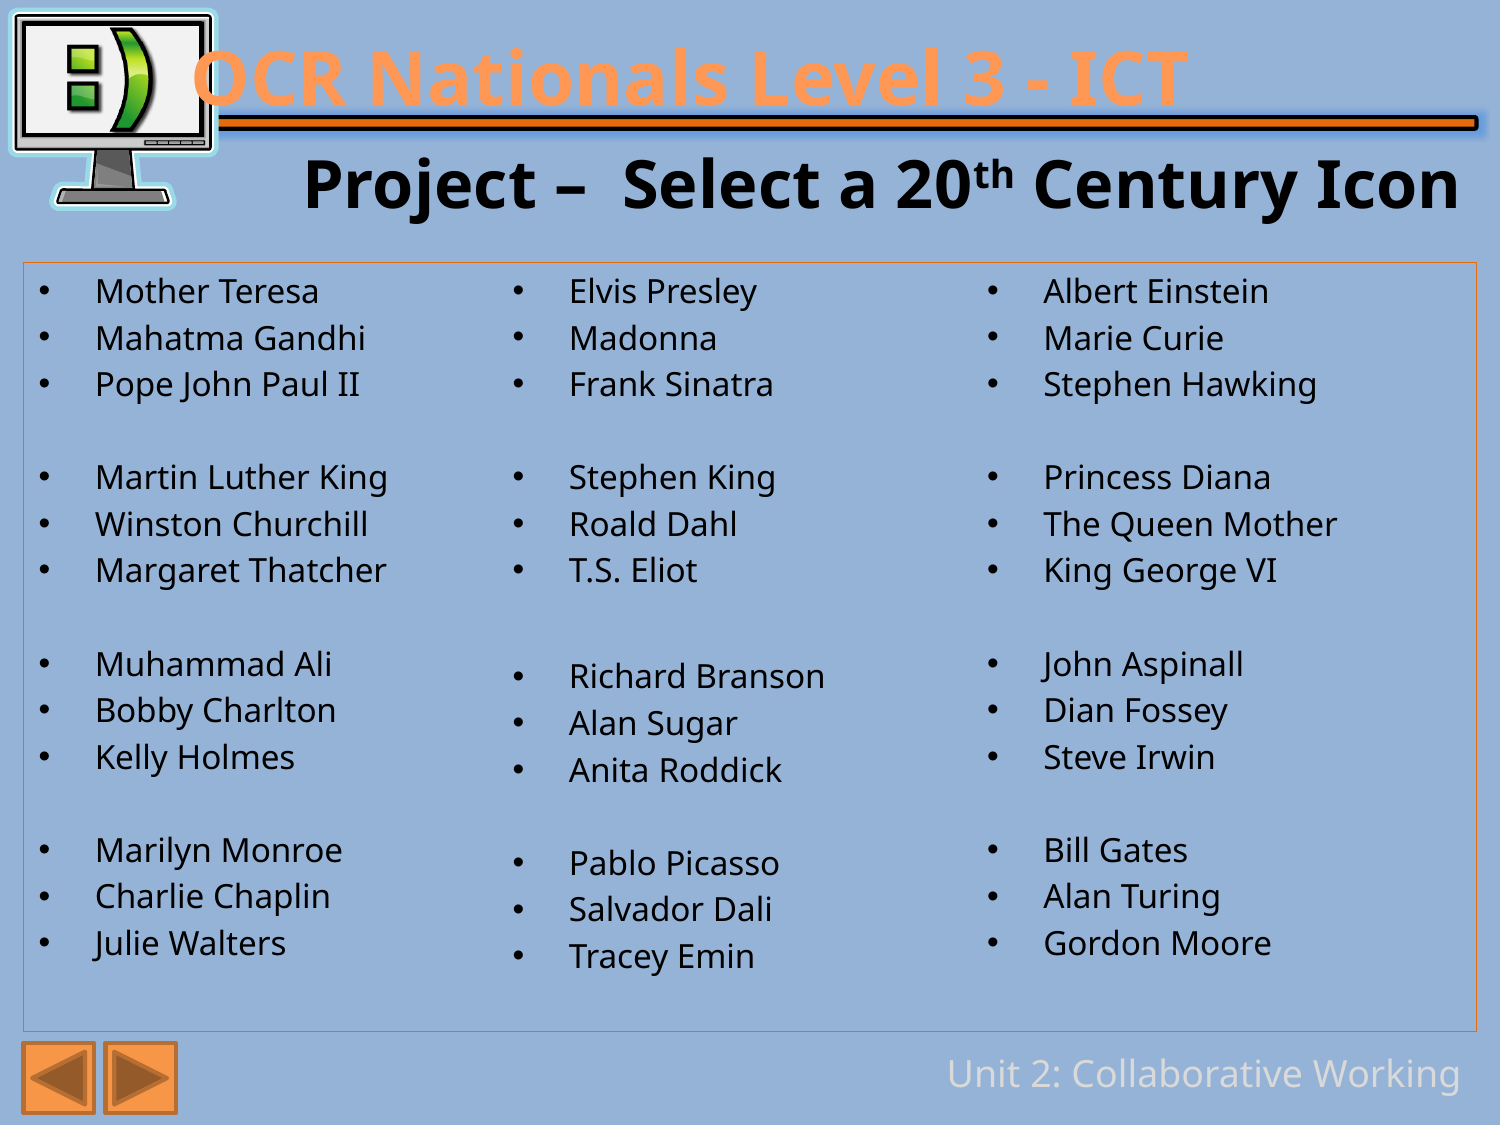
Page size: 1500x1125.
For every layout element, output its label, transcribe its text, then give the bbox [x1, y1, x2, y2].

list Mother Teresa Mahatma Gandhi Pope John Paul II Martin Luther King Winston Churchill Margaret Thatcher Muhammad Ali Bobby Charlton Kelly Holmes Marilyn Monroe Charlie Chaplin Julie Walters Elvis Presley Madonna Frank Sinatra Stephen King Roald Dahl T.S. Eliot Richard Branson Alan Sugar Anita Roddick Pablo Picasso Salvador Dali Tracey Emin Albert Einstein Marie Curie Stephen Hawking Princess Diana The Queen Mother King George VI John Aspinall Dian Fossey Steve Irwin Bill Gates Alan Turing Gordon Moore [23, 262, 1477, 1032]
picture [48, 21, 172, 139]
title Project – Select a 20th Century Icon [187, 117, 1477, 247]
